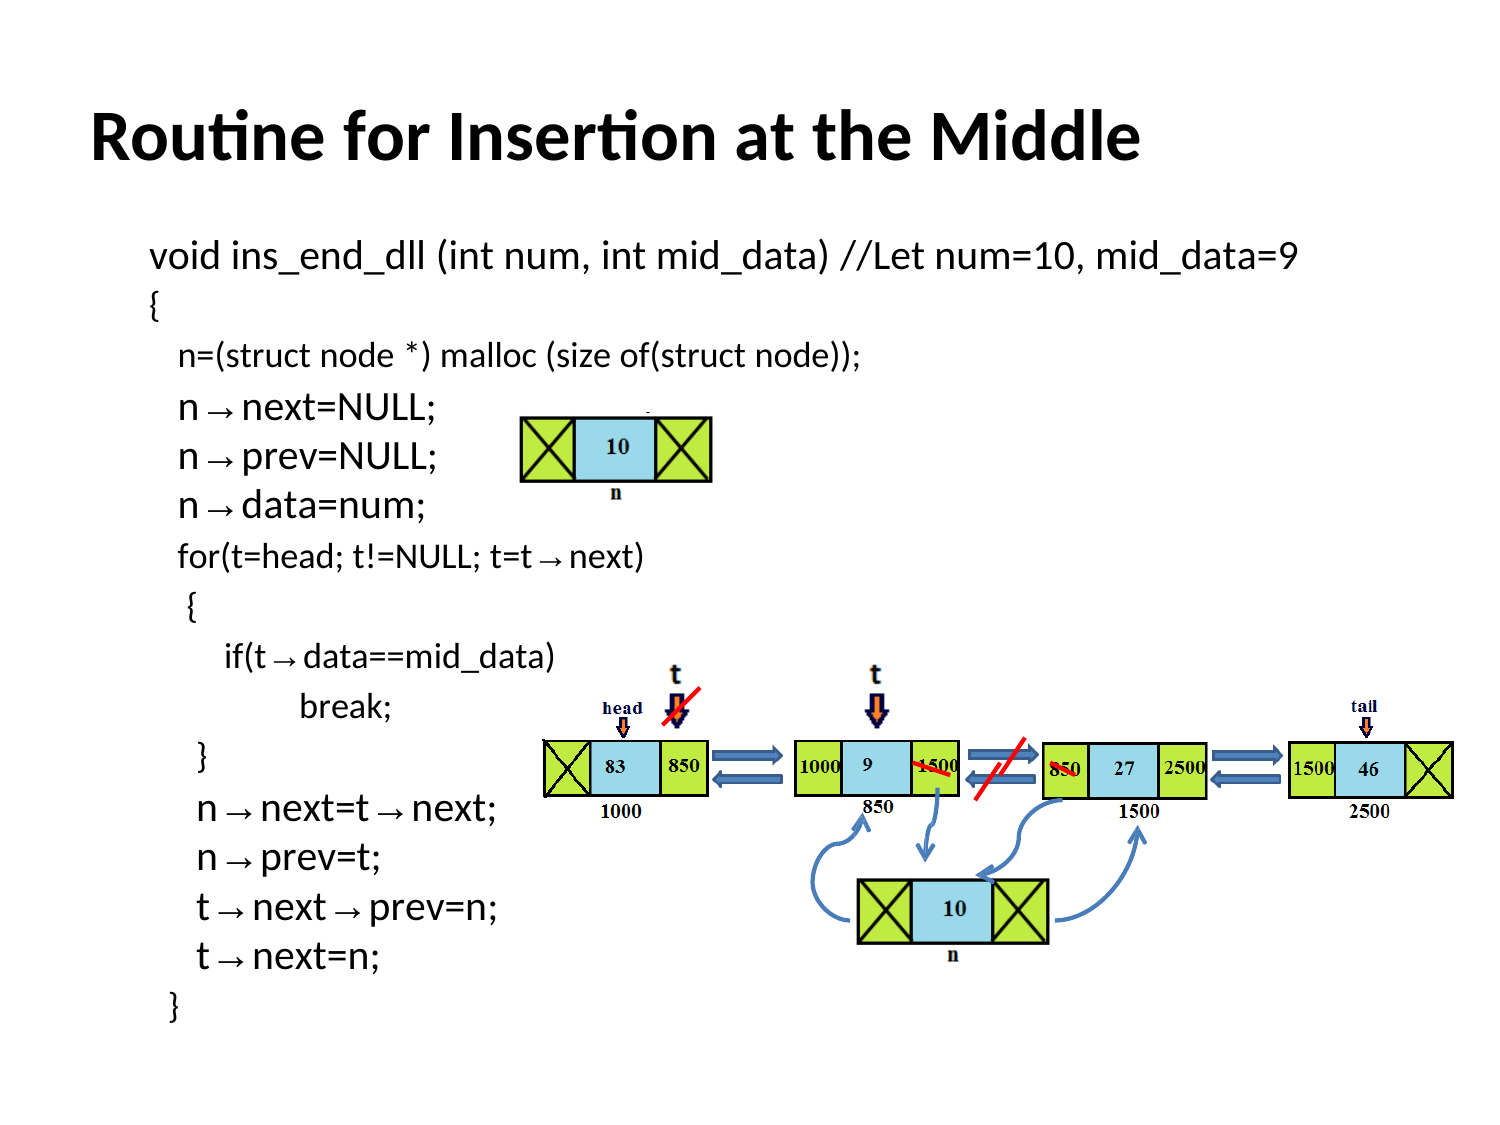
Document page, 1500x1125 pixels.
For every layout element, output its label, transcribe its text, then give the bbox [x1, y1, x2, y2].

text_box Routine for Insertion at the Middle void ins_end_dll (int num, int mid_data) //Let num=10, mid_data=9 { n=(struct node *) malloc (size of(struct node)); n→next=NULL; n→prev=NULL; n→data=num; for(t=head; t!=NULL; t=t→next) { if(t→data==mid_data) break; } n→next=t→next; n→prev=t; t→next→prev=n; t→next=n; } [87, 102, 1310, 1035]
text_box [1310, 699, 1461, 825]
